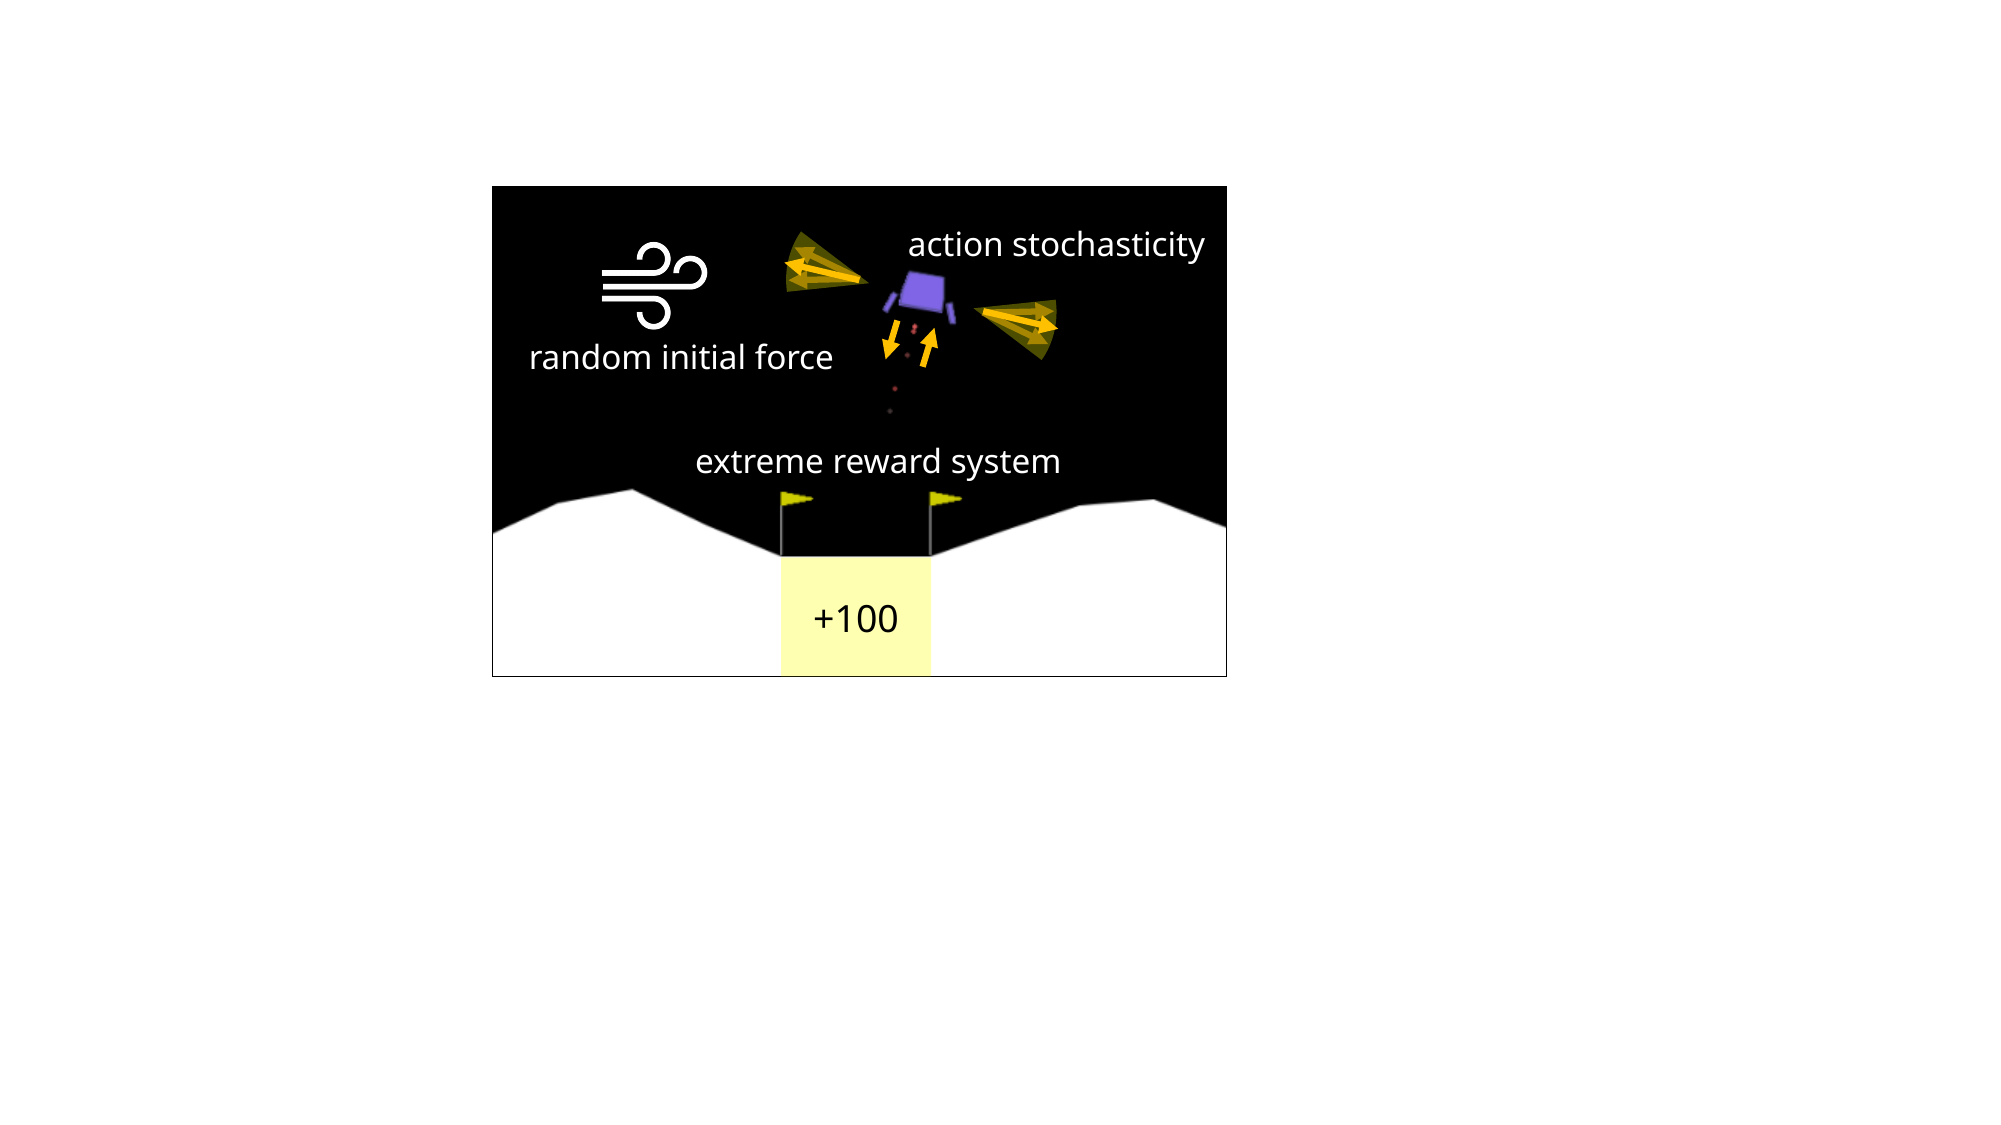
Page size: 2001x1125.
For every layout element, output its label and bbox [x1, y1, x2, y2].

text_box [492, 186, 1237, 677]
picture [584, 215, 725, 356]
